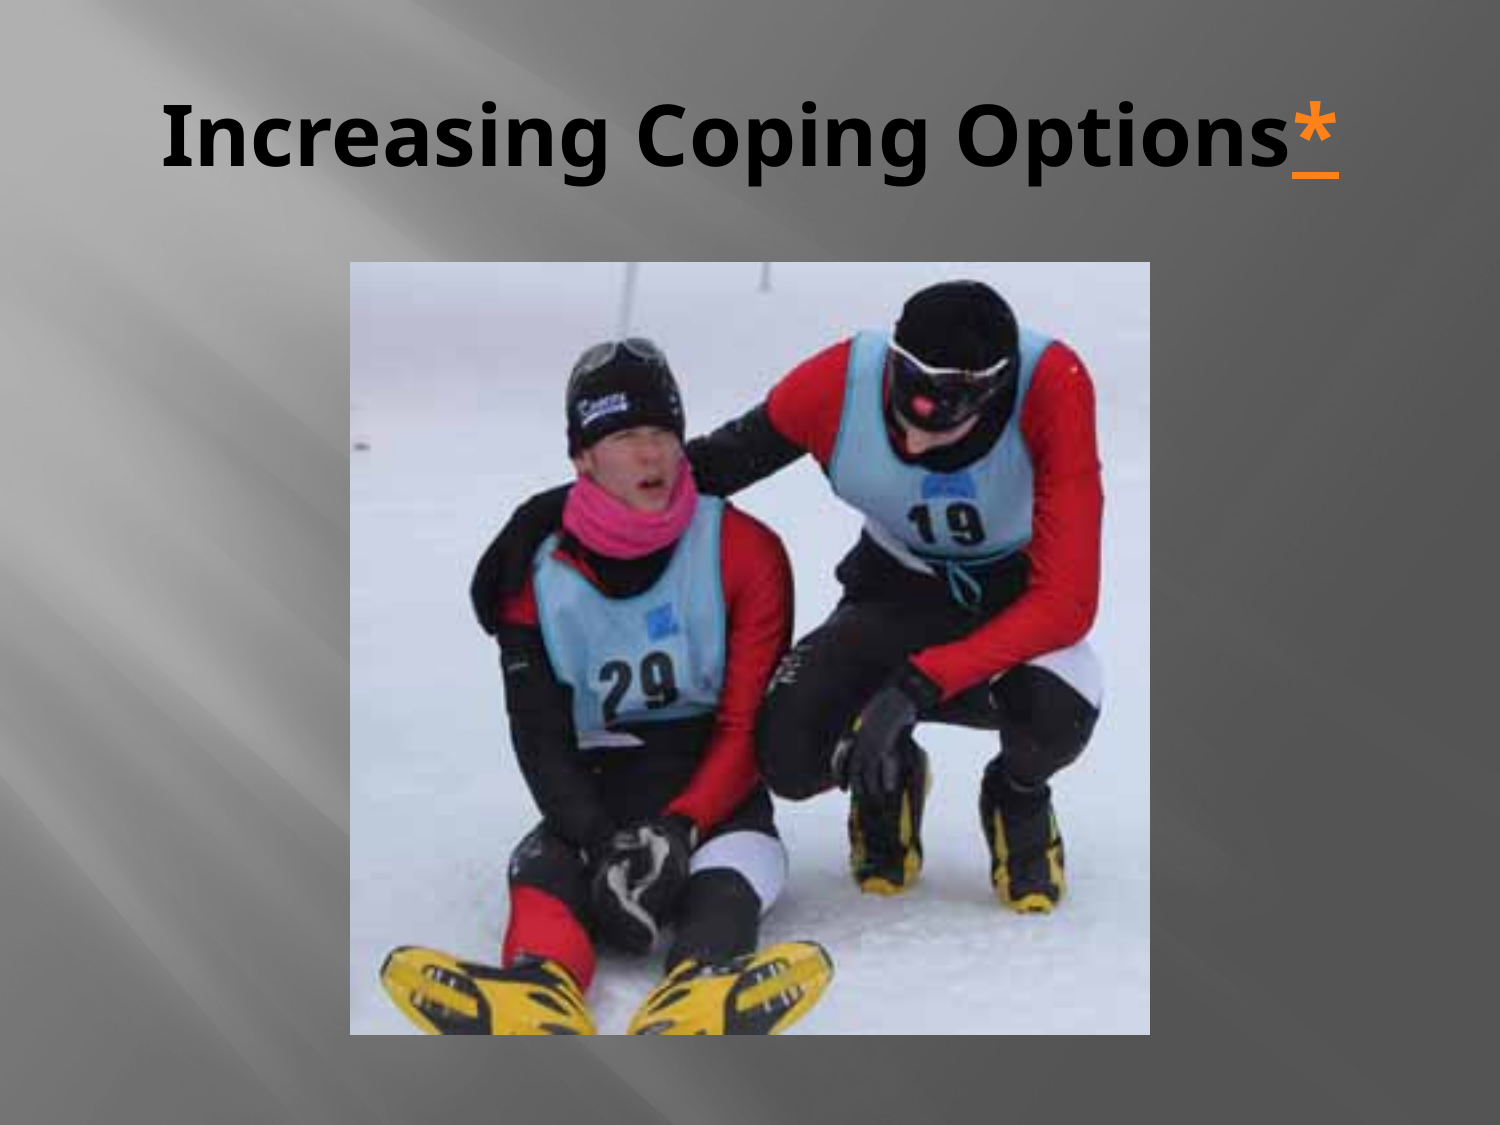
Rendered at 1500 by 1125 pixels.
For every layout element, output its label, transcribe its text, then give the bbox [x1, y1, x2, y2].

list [74, 262, 1426, 1036]
title Increasing Coping Options* [75, 45, 1425, 233]
